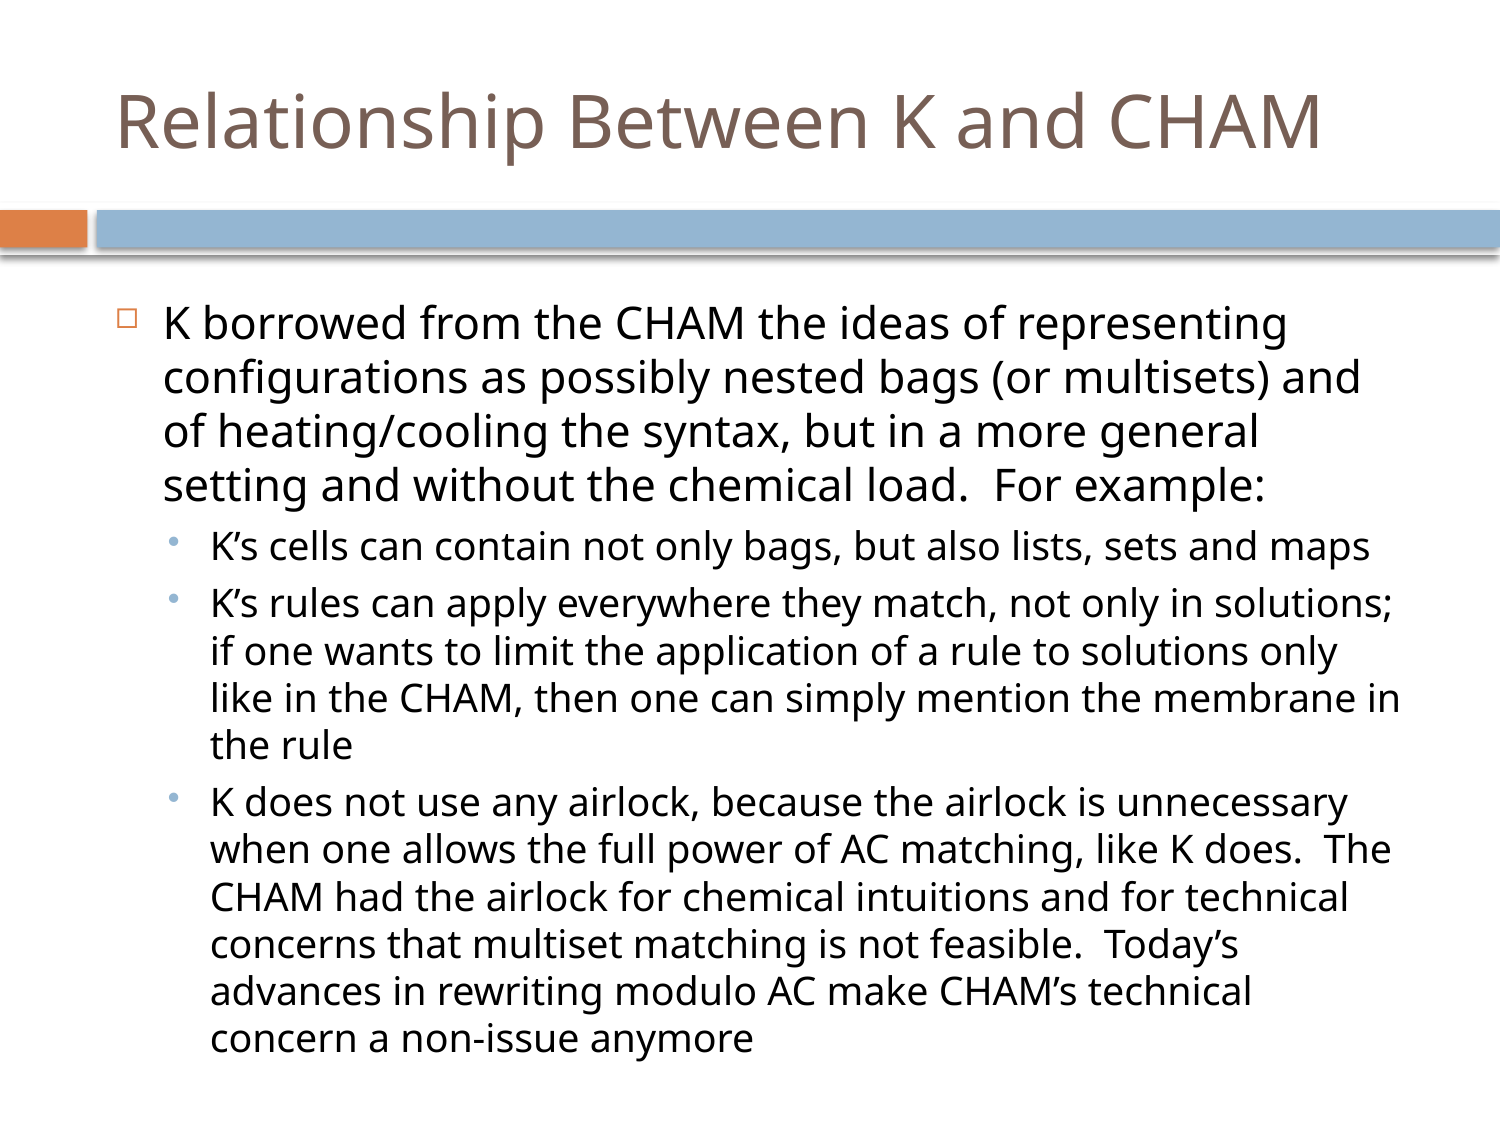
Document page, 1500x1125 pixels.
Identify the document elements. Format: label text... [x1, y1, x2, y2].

title Relationship Between K and CHAM [99, 37, 1413, 200]
list K borrowed from the CHAM the ideas of representing configurations as possibly nested bags (or multisets) and of heating/cooling the syntax, but in a more general setting and without the chemical load. For example: K’s cells can contain not only bags, but also lists, sets and maps K’s rules can apply everywhere they match, not only in solutions; if one wants to limit the application of a rule to solutions only like in the CHAM, then one can simply mention the membrane in the rule K does not use any airlock, because the airlock is unnecessary when one allows the full power of AC matching, like K does. The CHAM had the airlock for chemical intuitions and for technical concerns that multiset matching is not feasible. Today’s advances in rewriting modulo AC make CHAM’s technical concern a non-issue anymore [100, 287, 1425, 1075]
